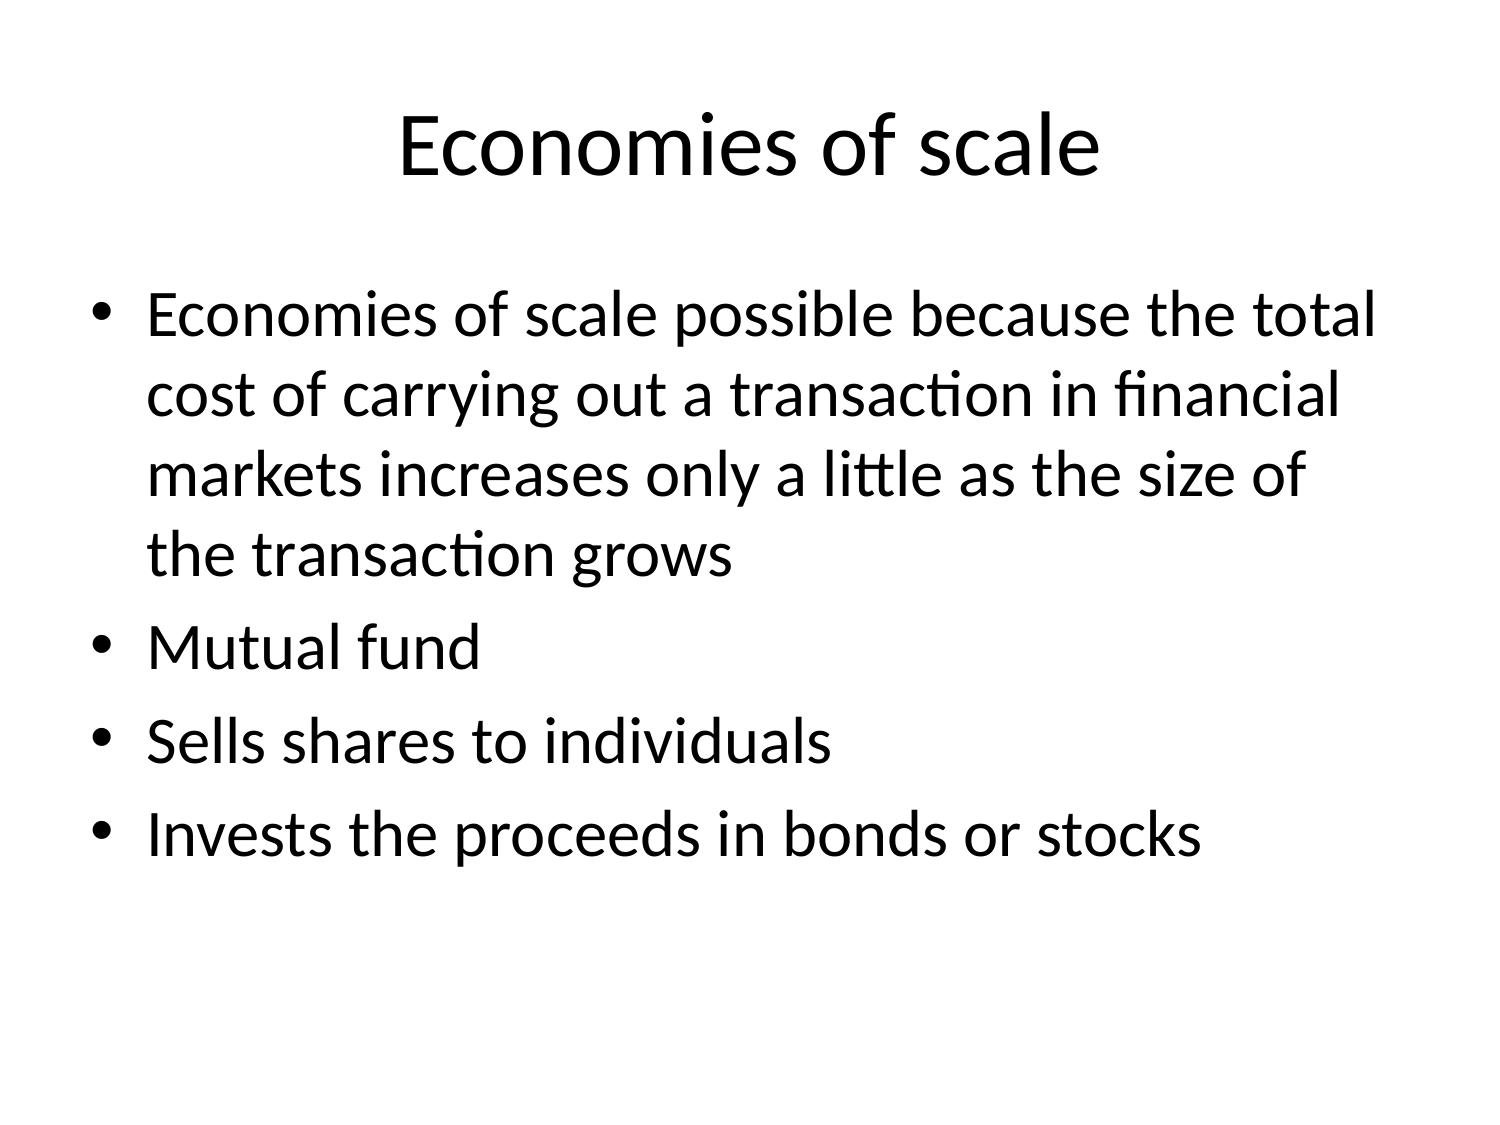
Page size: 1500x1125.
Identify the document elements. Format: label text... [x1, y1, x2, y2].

title Economies of scale [75, 45, 1425, 233]
list Economies of scale possible because the total cost of carrying out a transaction in financial markets increases only a little as the size of the transaction grows Mutual fund Sells shares to individuals Invests the proceeds in bonds or stocks [75, 262, 1425, 1005]
